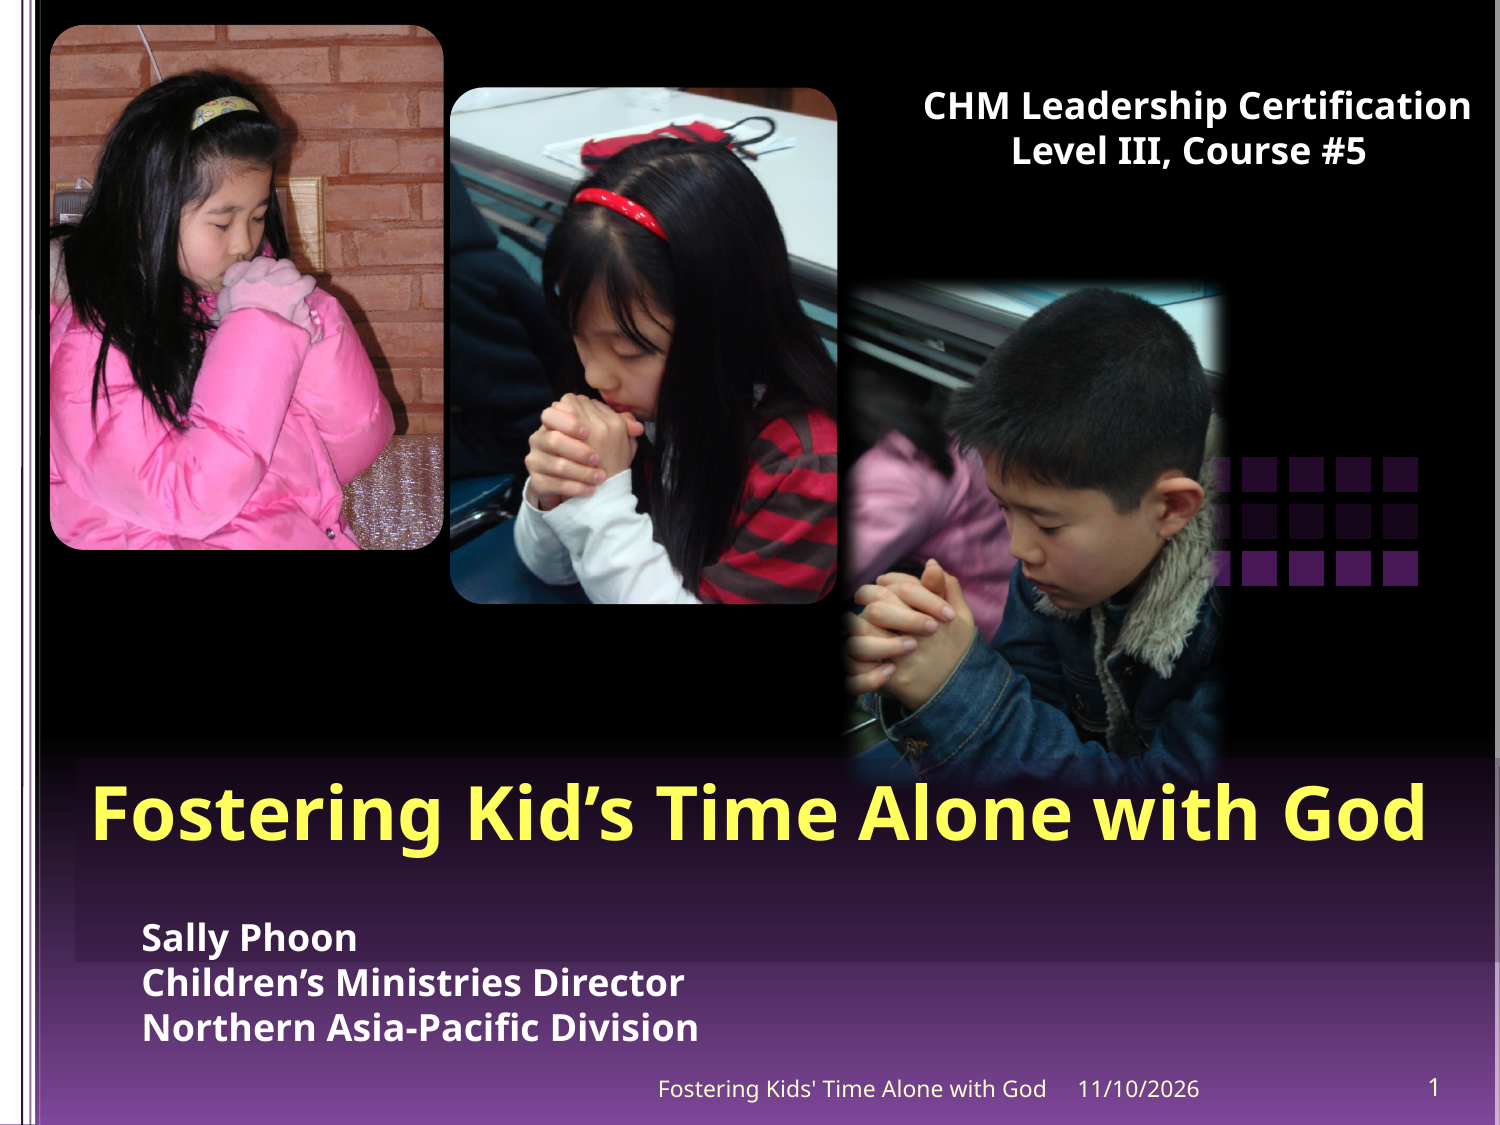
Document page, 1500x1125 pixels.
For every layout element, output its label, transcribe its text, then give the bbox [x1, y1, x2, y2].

picture [49, 24, 444, 551]
text_box CHM Leadership Certification Level III, Course #5 [908, 74, 1489, 180]
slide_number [1063, 1053, 1412, 1114]
picture [449, 87, 1232, 801]
slide_number 1 [1412, 1053, 1488, 1114]
subtitle Sally Phoon Children’s Ministries Director Northern Asia-Pacific Division [125, 950, 1400, 1057]
title Fostering Kid’s Time Alone with God [75, 758, 1500, 963]
footer Fostering Kids' Time Alone with God [150, 1053, 1063, 1114]
picture [453, 495, 459, 503]
